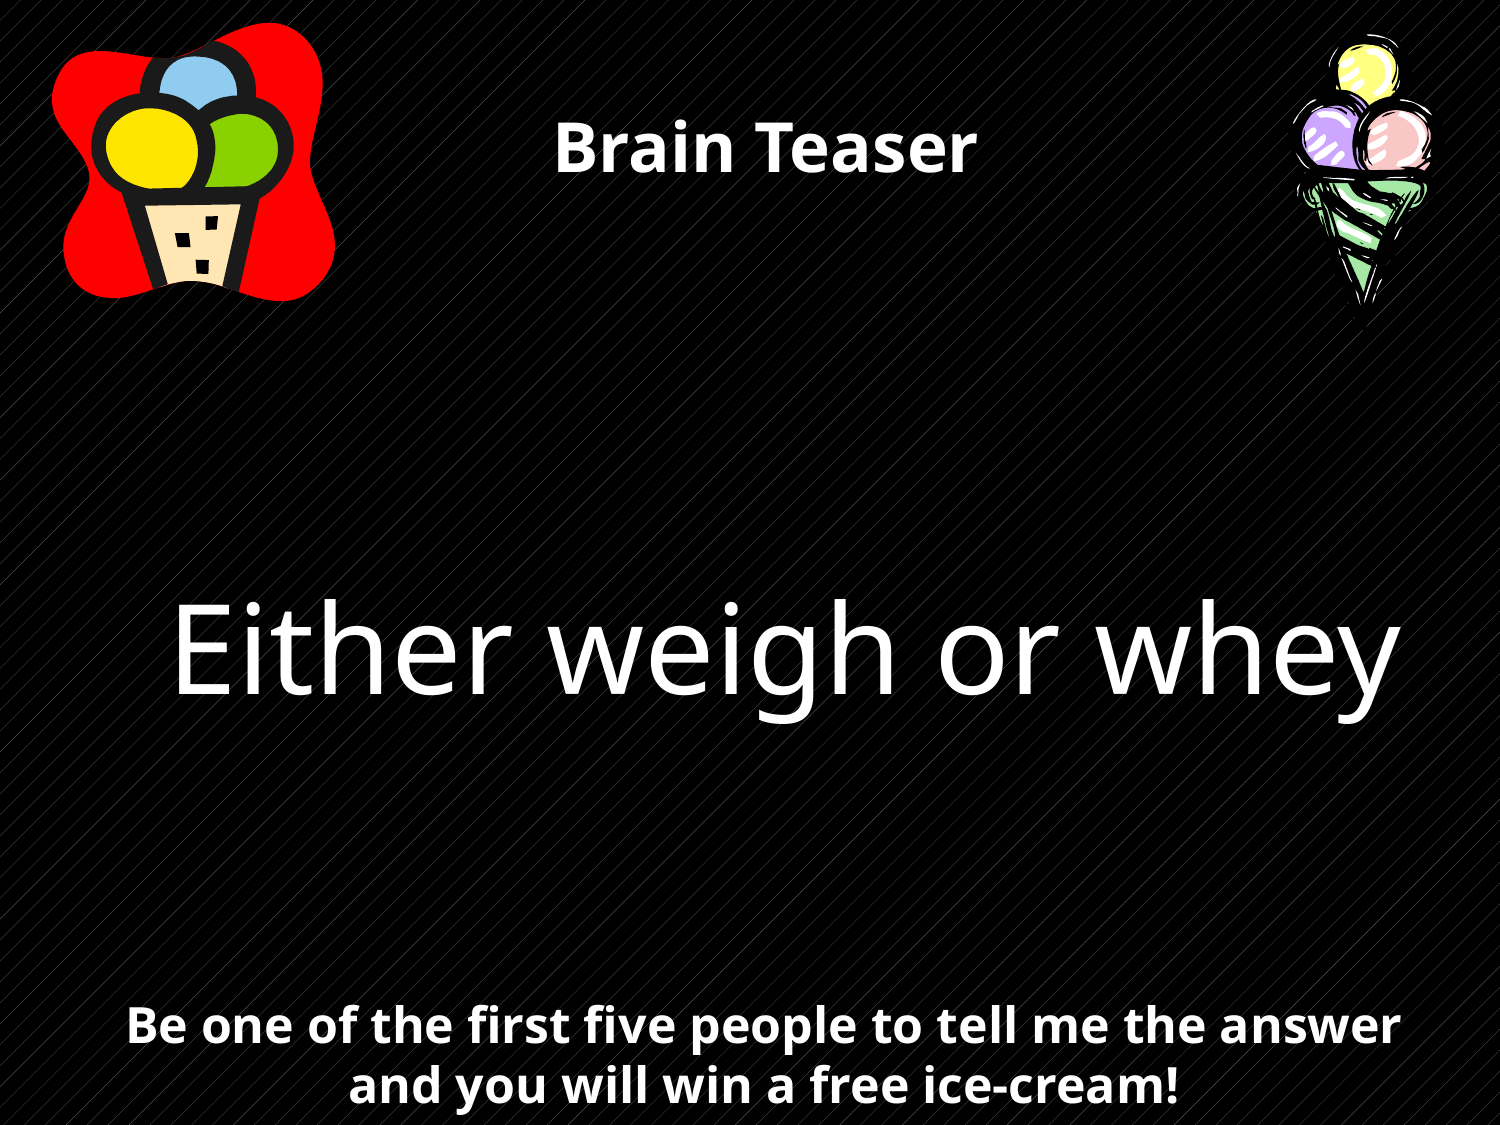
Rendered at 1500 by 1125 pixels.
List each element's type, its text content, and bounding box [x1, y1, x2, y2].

picture [1282, 24, 1446, 336]
text_box Either weigh or whey [153, 562, 1440, 728]
text_box Be one of the first five people to tell me the answer and you will win a free ice-cream! [89, 986, 1440, 1125]
title Brain Teaser [523, 68, 1009, 221]
picture [51, 22, 338, 304]
text_box [338, 22, 1364, 148]
